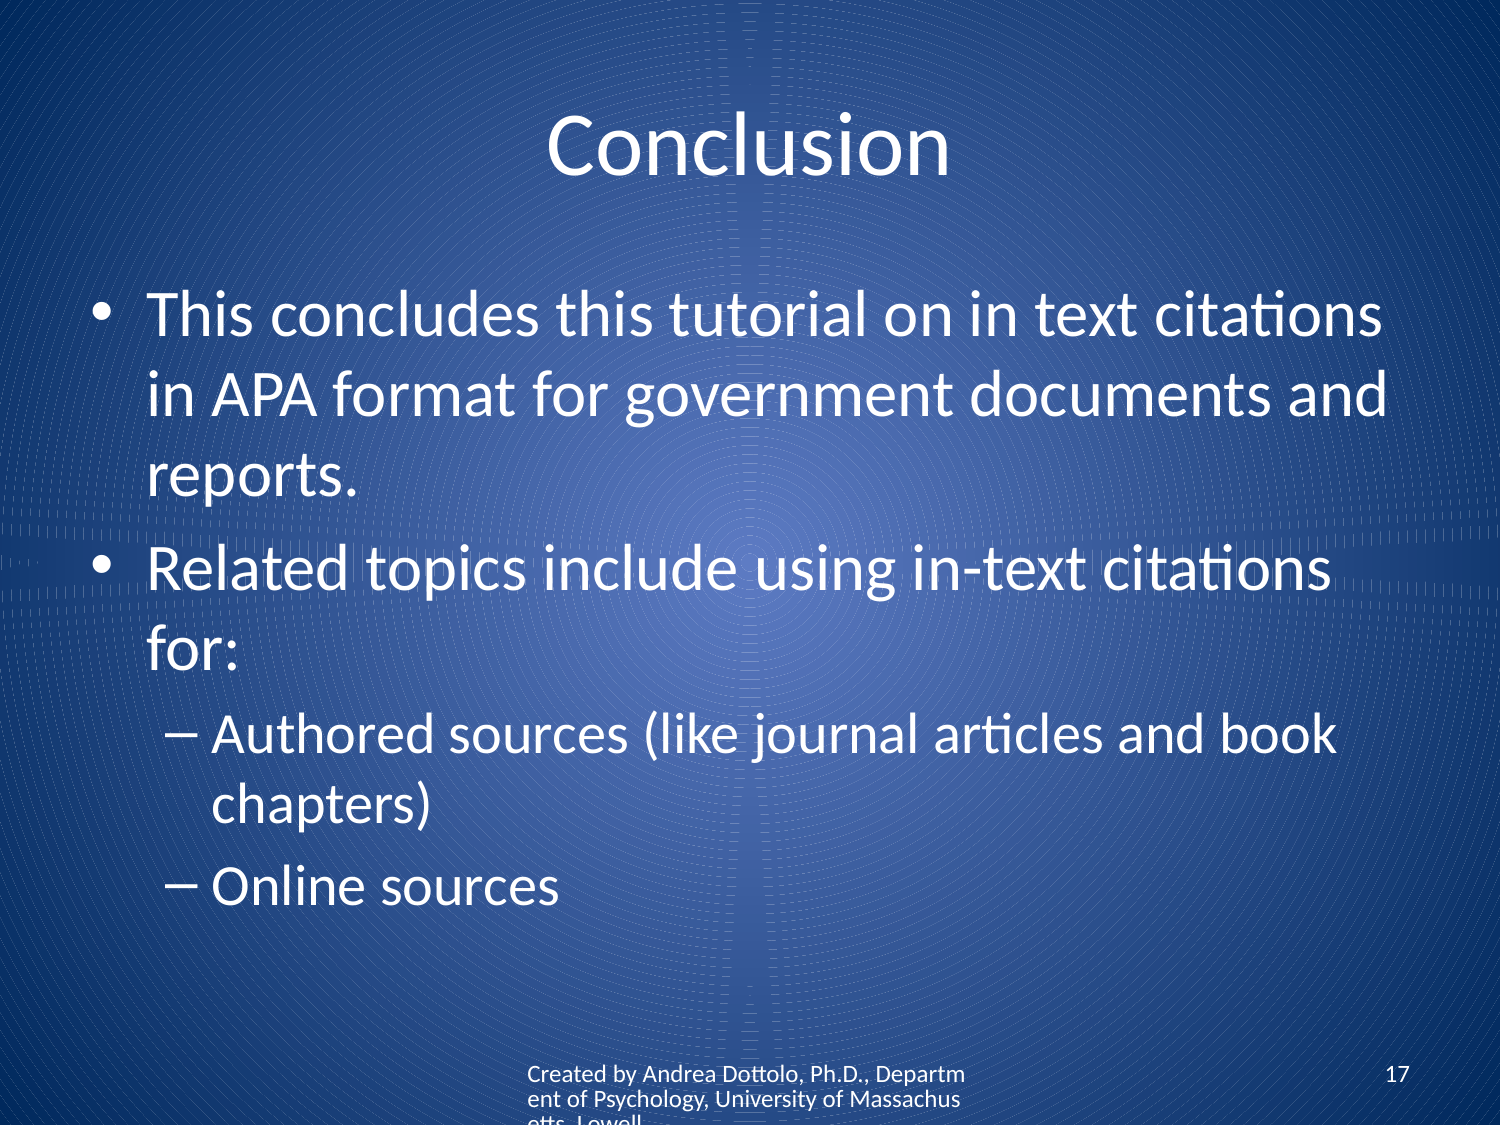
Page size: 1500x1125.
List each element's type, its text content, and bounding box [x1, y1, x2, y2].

slide_number 17 [1074, 1042, 1425, 1103]
title Conclusion [75, 45, 1425, 233]
footer Created by Andrea Dottolo, Ph.D., Department of Psychology, University of Massachusetts, Lowell [512, 1042, 988, 1103]
list This concludes this tutorial on in text citations in APA format for government documents and reports. Related topics include using in-text citations for: Authored sources (like journal articles and book chapters) Online sources [75, 262, 1425, 1005]
